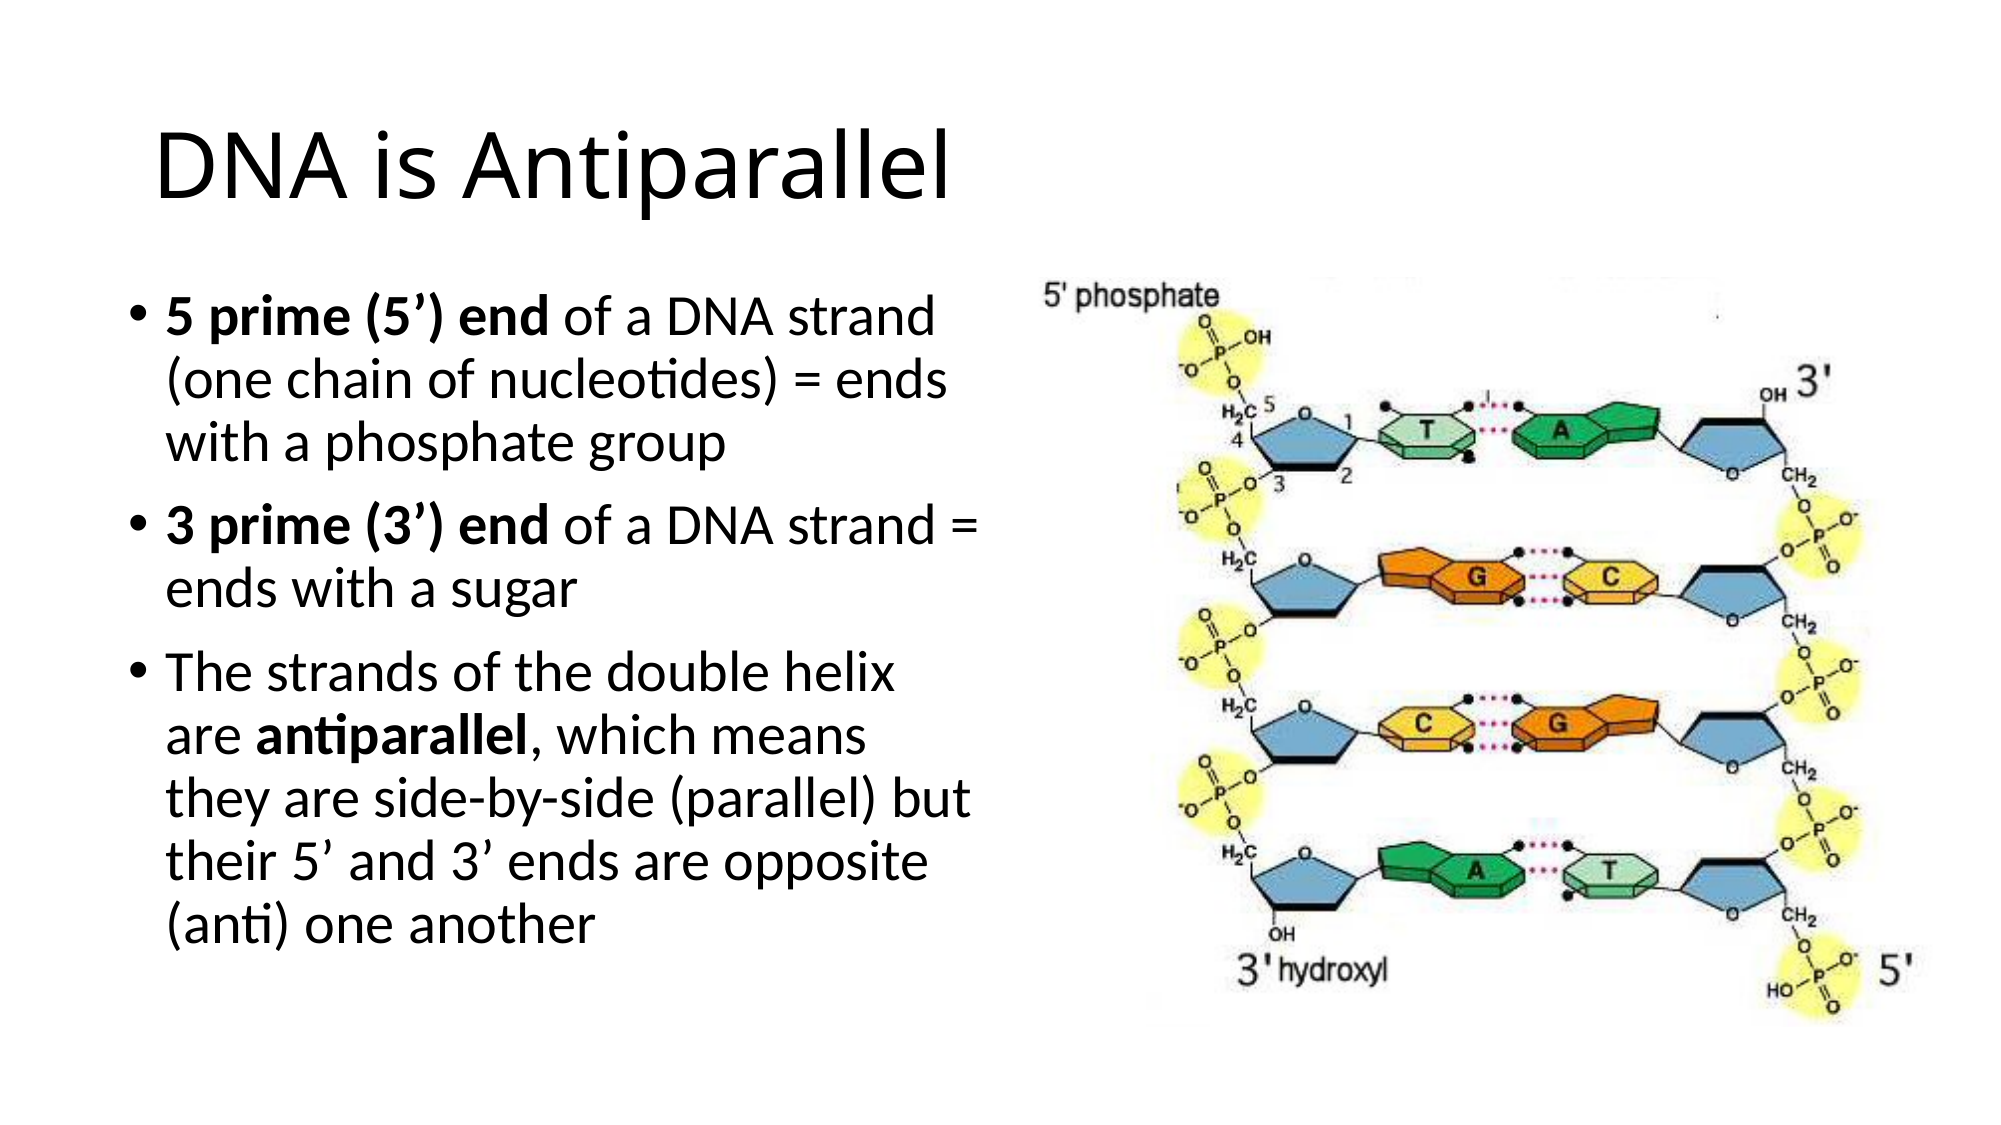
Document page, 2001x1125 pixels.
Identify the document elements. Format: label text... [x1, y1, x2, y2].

picture [1024, 277, 1934, 1028]
title DNA is Antiparallel [137, 59, 1863, 278]
list 5 prime (5’) end of a DNA strand (one chain of nucleotides) = ends with a phosphate group 3 prime (3’) end of a DNA strand = ends with a sugar The strands of the double helix are antiparallel, which means they are side-by-side (parallel) but their 5’ and 3’ ends are opposite (anti) one another [113, 277, 1000, 992]
